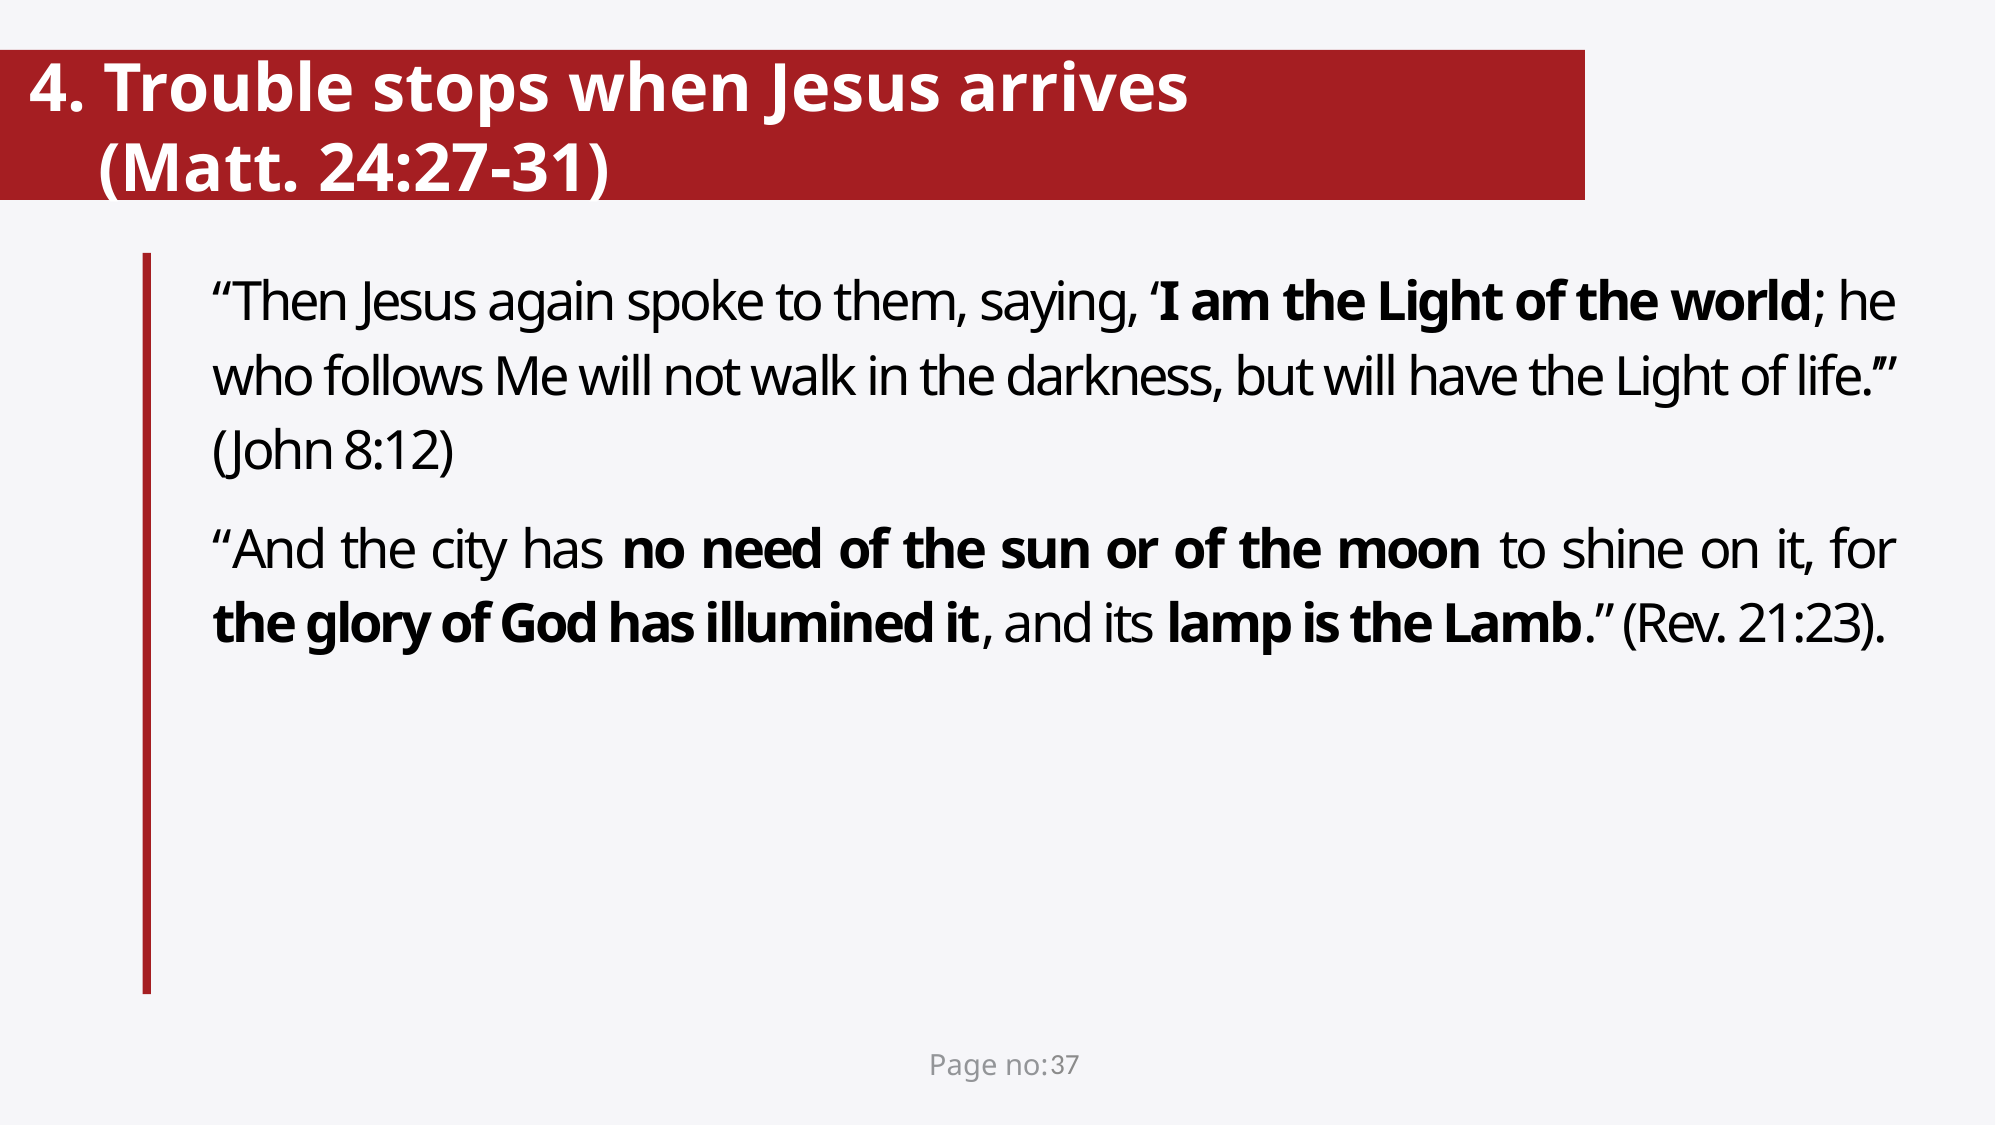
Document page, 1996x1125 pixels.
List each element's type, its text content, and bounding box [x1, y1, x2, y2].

title 4. Trouble stops when Jesus arrives (Matt. 24:27-31) [14, 62, 1810, 188]
subtitle “Then Jesus again spoke to them, saying, ‘I am the Light of the world; he who follows Me will not walk in the darkness, but will have the Light of life.’” (John 8:12) “And the city has no need of the sun or of the moon to shine on it, for the glory of God has illumined it, and its lamp is the Lamb.” (Rev. 21:23). [197, 249, 1910, 1000]
